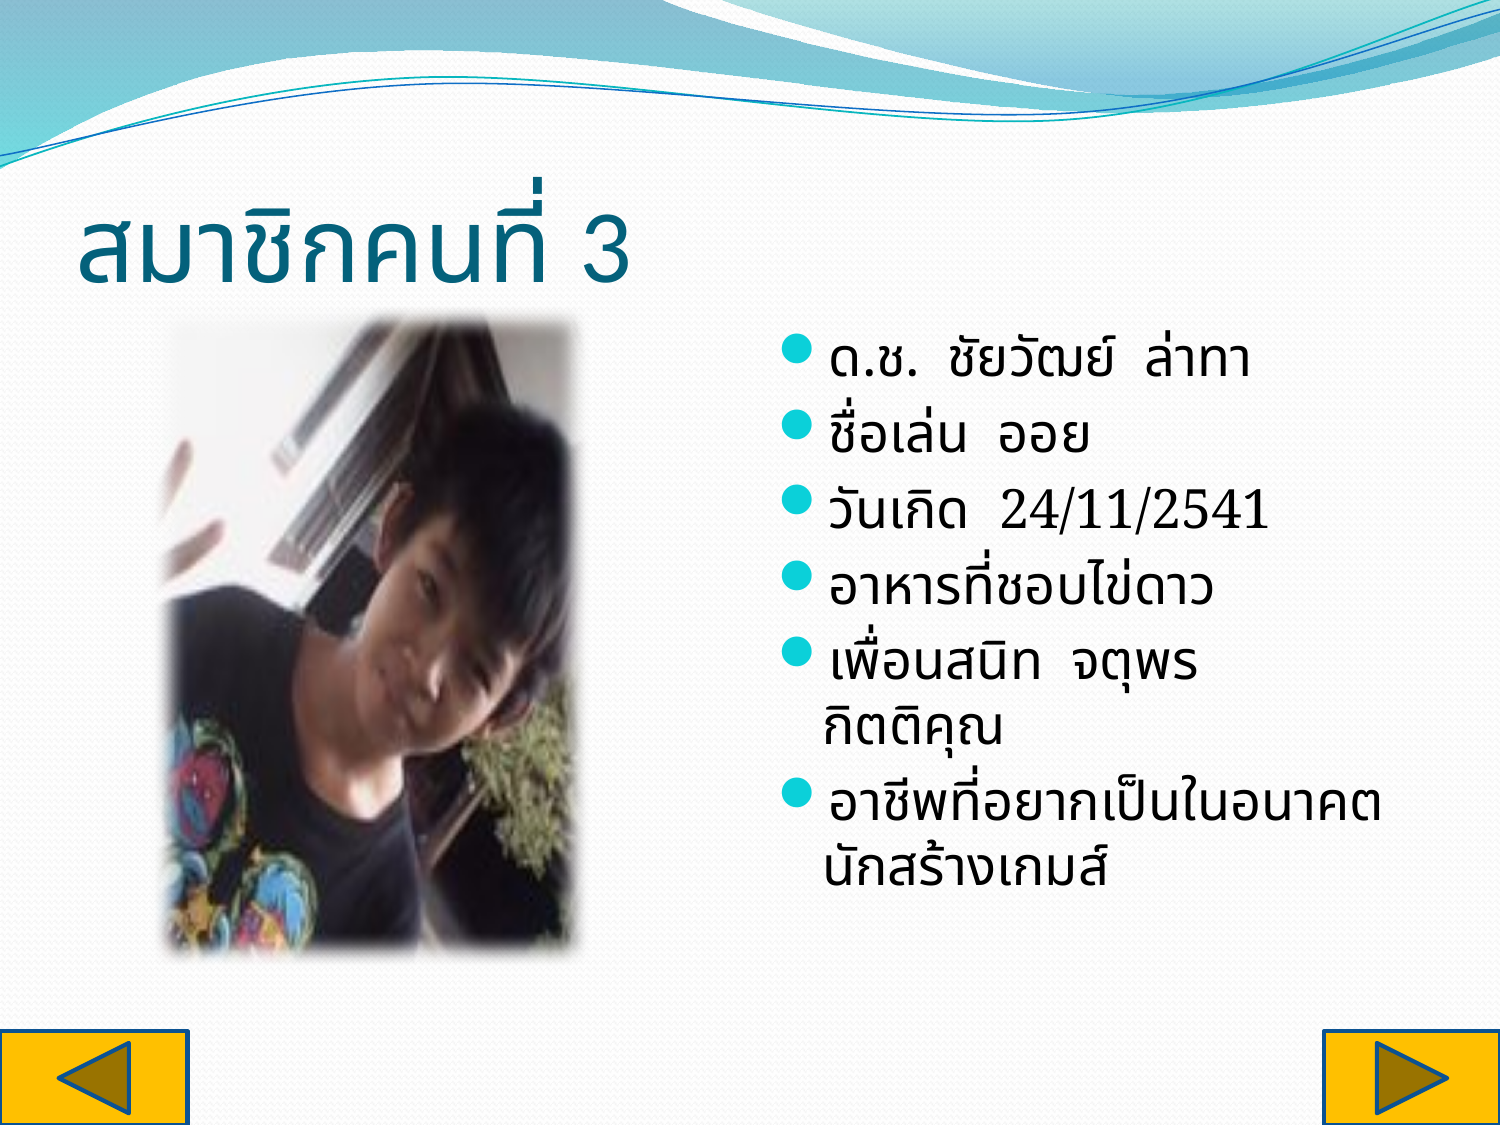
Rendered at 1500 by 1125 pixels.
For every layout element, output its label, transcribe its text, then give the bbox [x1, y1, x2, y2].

title สมาชิกคนที่ 3 [74, 115, 1426, 304]
text_box [0, 1029, 190, 1125]
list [152, 304, 590, 967]
text_box [1322, 1029, 1500, 1125]
list ด.ช. ชัยวัฒย์ ล่าทา ชื่อเล่น ออย วันเกิด 24/11/2541 อาหารที่ชอบไข่ดาว เพื่อนสนิท จตุพร กิตติคุณ อาชีพที่อยากเป็นในอนาคต นักสร้างเกมส์ [762, 314, 1426, 1043]
